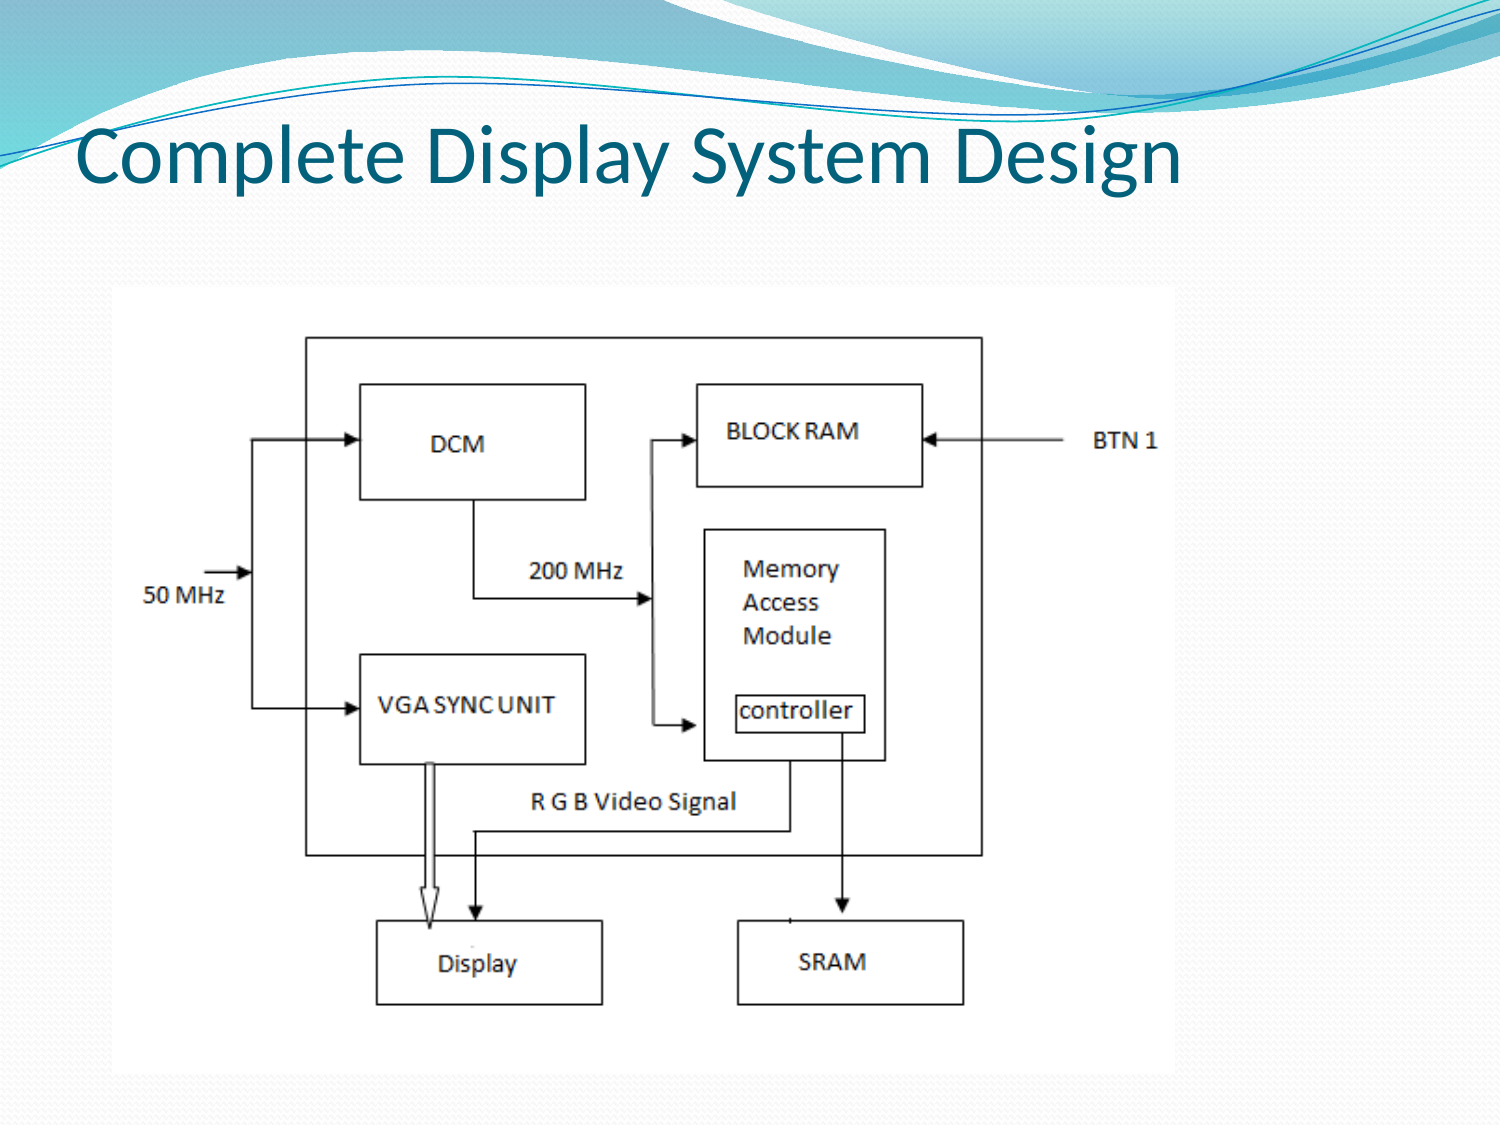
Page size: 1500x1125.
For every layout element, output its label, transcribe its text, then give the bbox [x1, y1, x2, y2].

title Complete Display System Design [75, 24, 1413, 200]
picture [112, 287, 1176, 1073]
